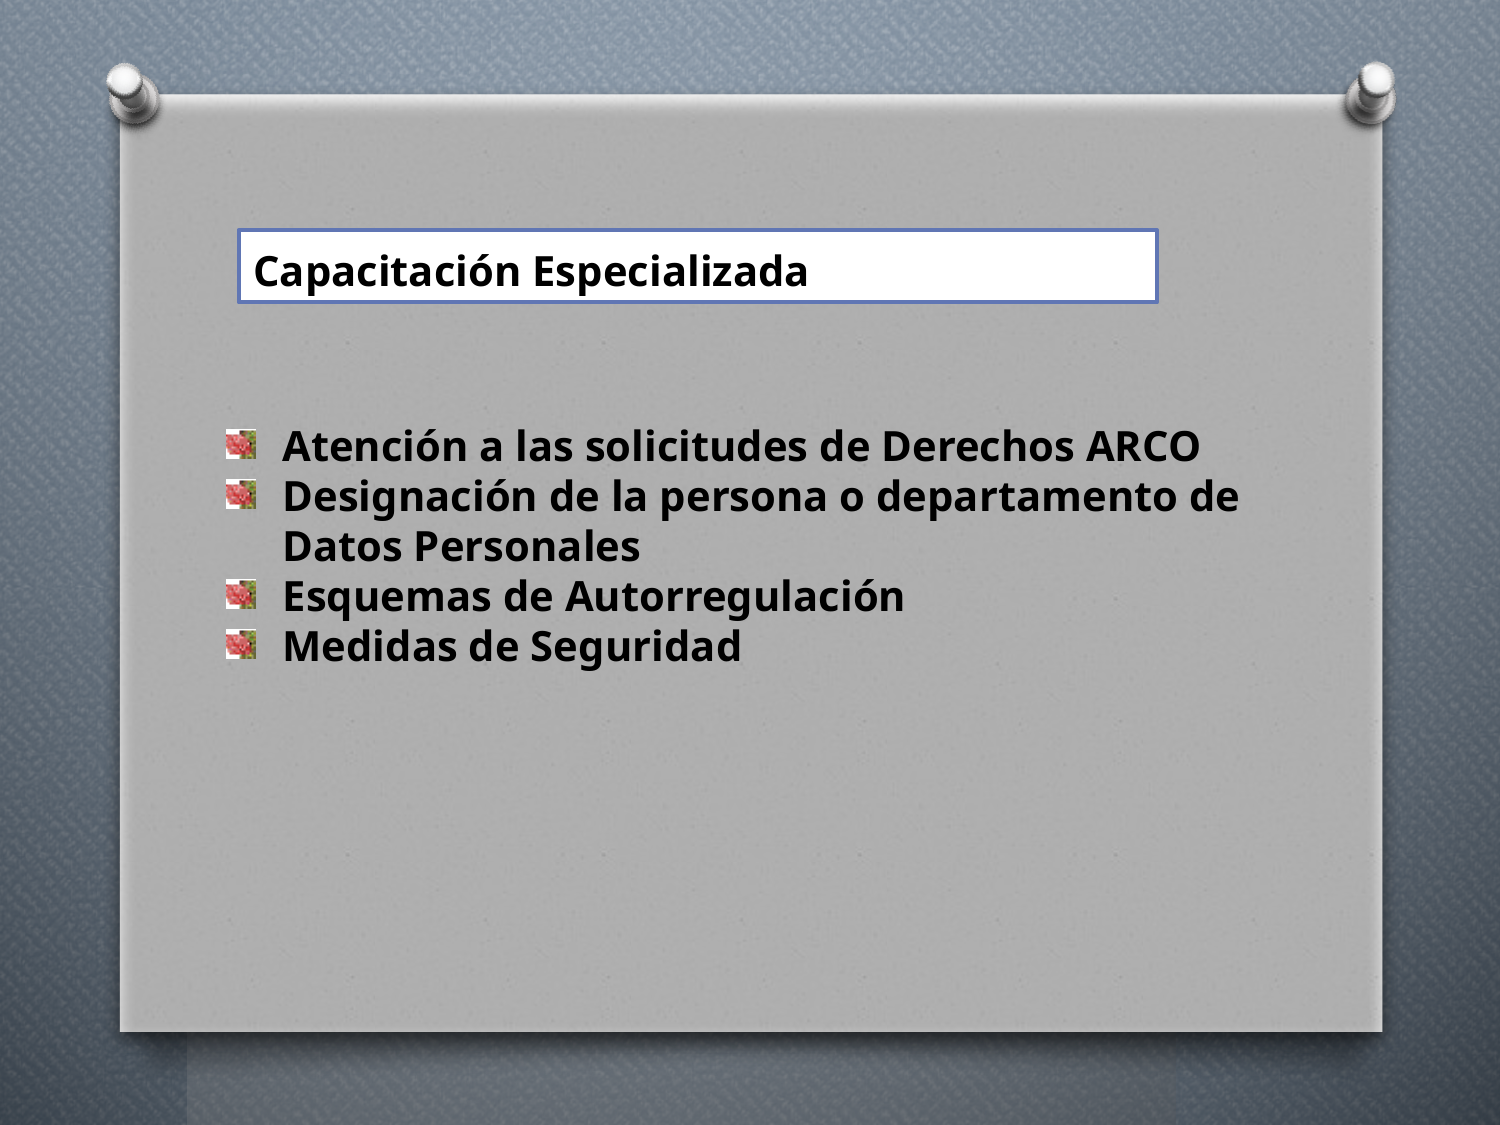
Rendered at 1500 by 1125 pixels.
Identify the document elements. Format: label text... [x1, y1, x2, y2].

text_box Capacitación Especializada [237, 228, 1159, 304]
picture [1317, 35, 1439, 156]
picture [226, 479, 256, 509]
picture [226, 429, 256, 459]
picture [226, 629, 256, 659]
text_box Atención a las solicitudes de Derechos ARCO Designación de la persona o departamento de Datos Personales Esquemas de Autorregulación Medidas de Seguridad [211, 361, 1275, 727]
picture [226, 579, 256, 609]
picture [75, 29, 198, 153]
